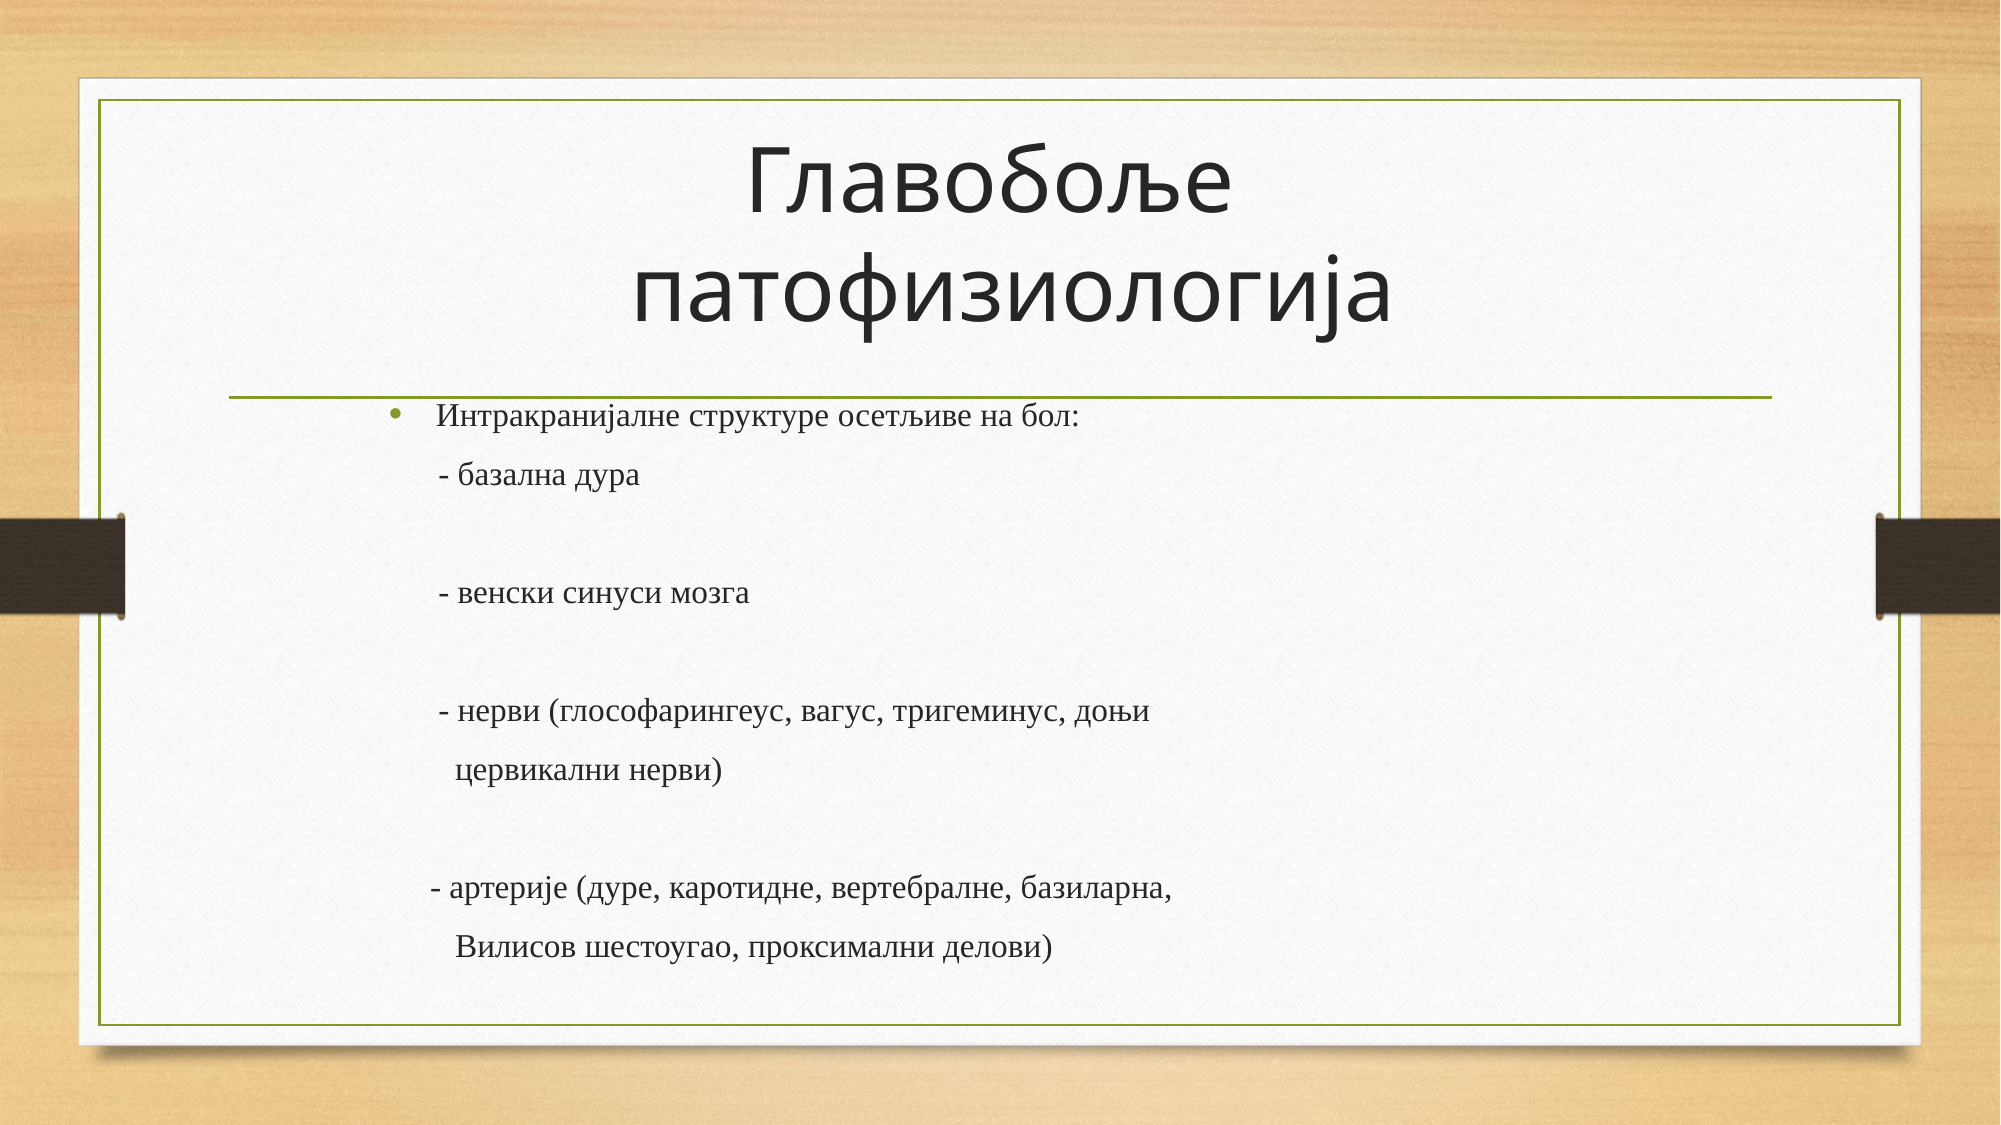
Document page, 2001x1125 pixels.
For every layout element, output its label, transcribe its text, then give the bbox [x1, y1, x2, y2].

list Интракранијалне структуре осетљиве на бол: - базална дура - венски синуси мозга - нерви (глософарингеус, вагус, тригеминус, доњи цервикални нерви) - артерије (дуре, каротидне, вертебралне, базиларна, Вилисов шестоугао, проксимални делови) [373, 385, 1579, 1059]
title Главобоље патофизиологија [251, 113, 1752, 349]
picture [0, 0, 2001, 1125]
